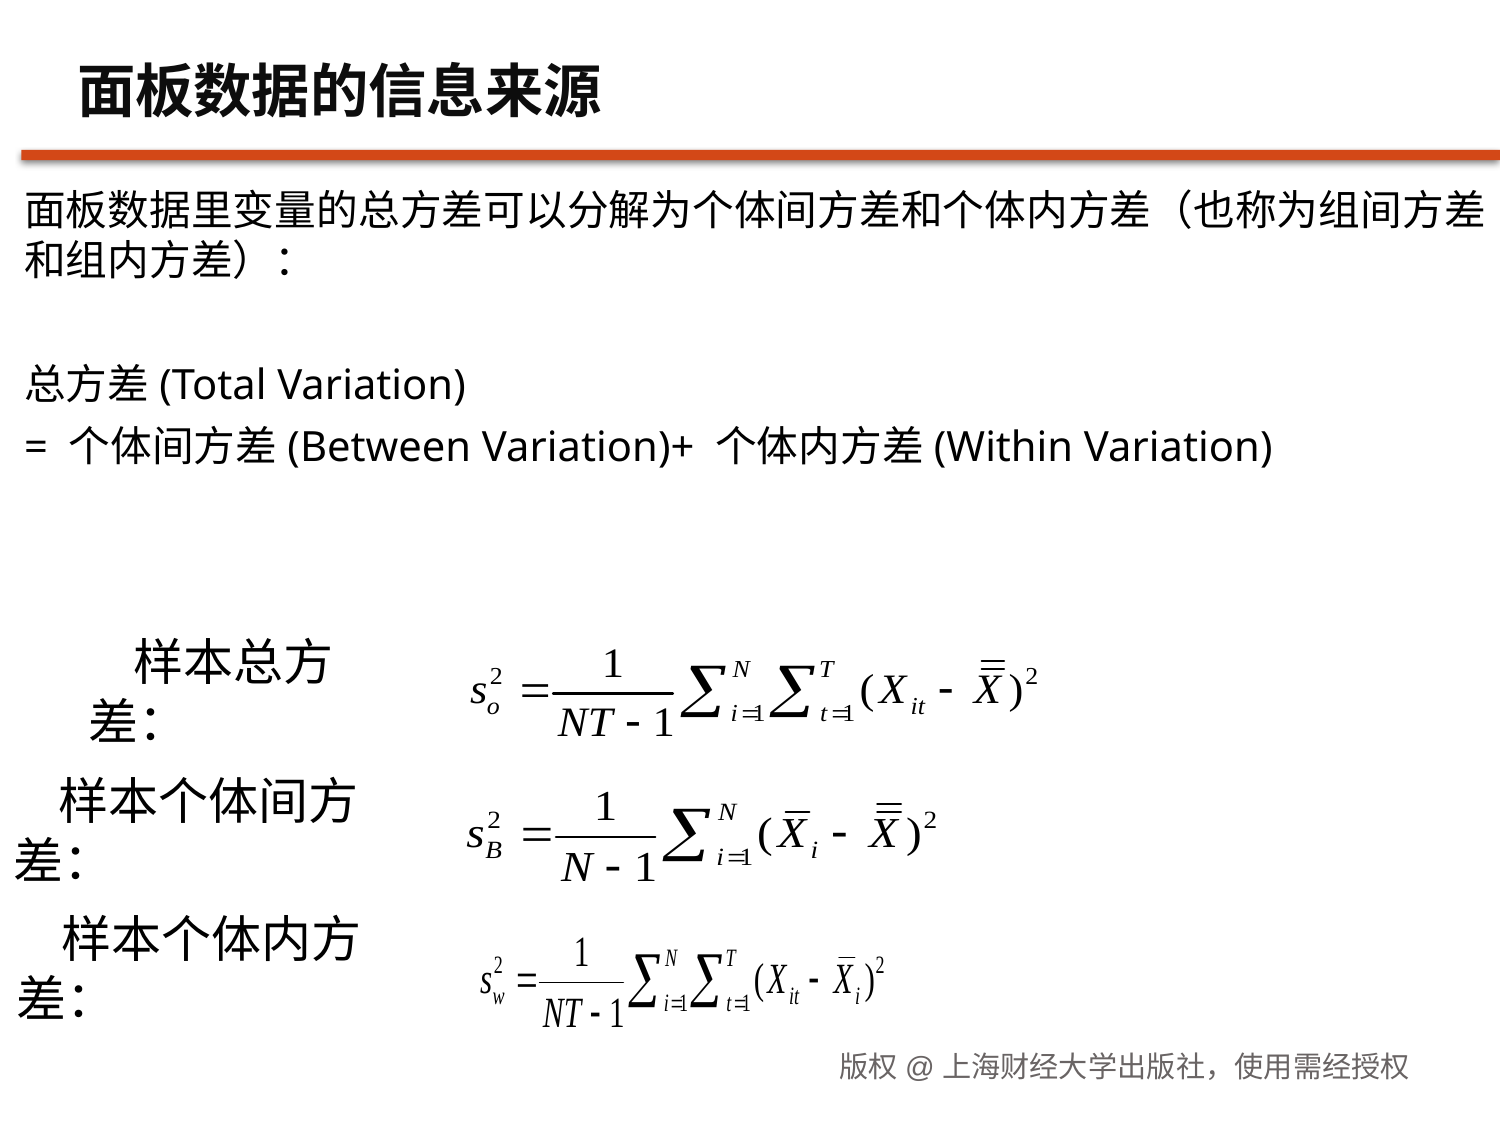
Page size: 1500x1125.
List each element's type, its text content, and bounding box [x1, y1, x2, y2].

text_box 面板数据里变量的总方差可以分解为个体间方差和个体内方差（也称为组间方差和组内方差）： 总方差(Total Variation) = 个体间方差(Between Variation)+ 个体内方差(Within Variation) [9, 176, 1500, 477]
text_box 样本个体间方差： [0, 761, 429, 867]
text_box 样本总方差： [73, 653, 404, 729]
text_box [474, 924, 894, 1037]
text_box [462, 637, 1051, 746]
footer 版权@上海财经大学出版社，使用需经授权 [825, 1028, 1475, 1104]
text_box 面板数据的信息来源 [62, 38, 1450, 139]
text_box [458, 779, 950, 891]
text_box 样本个体内方差： [1, 920, 432, 1006]
